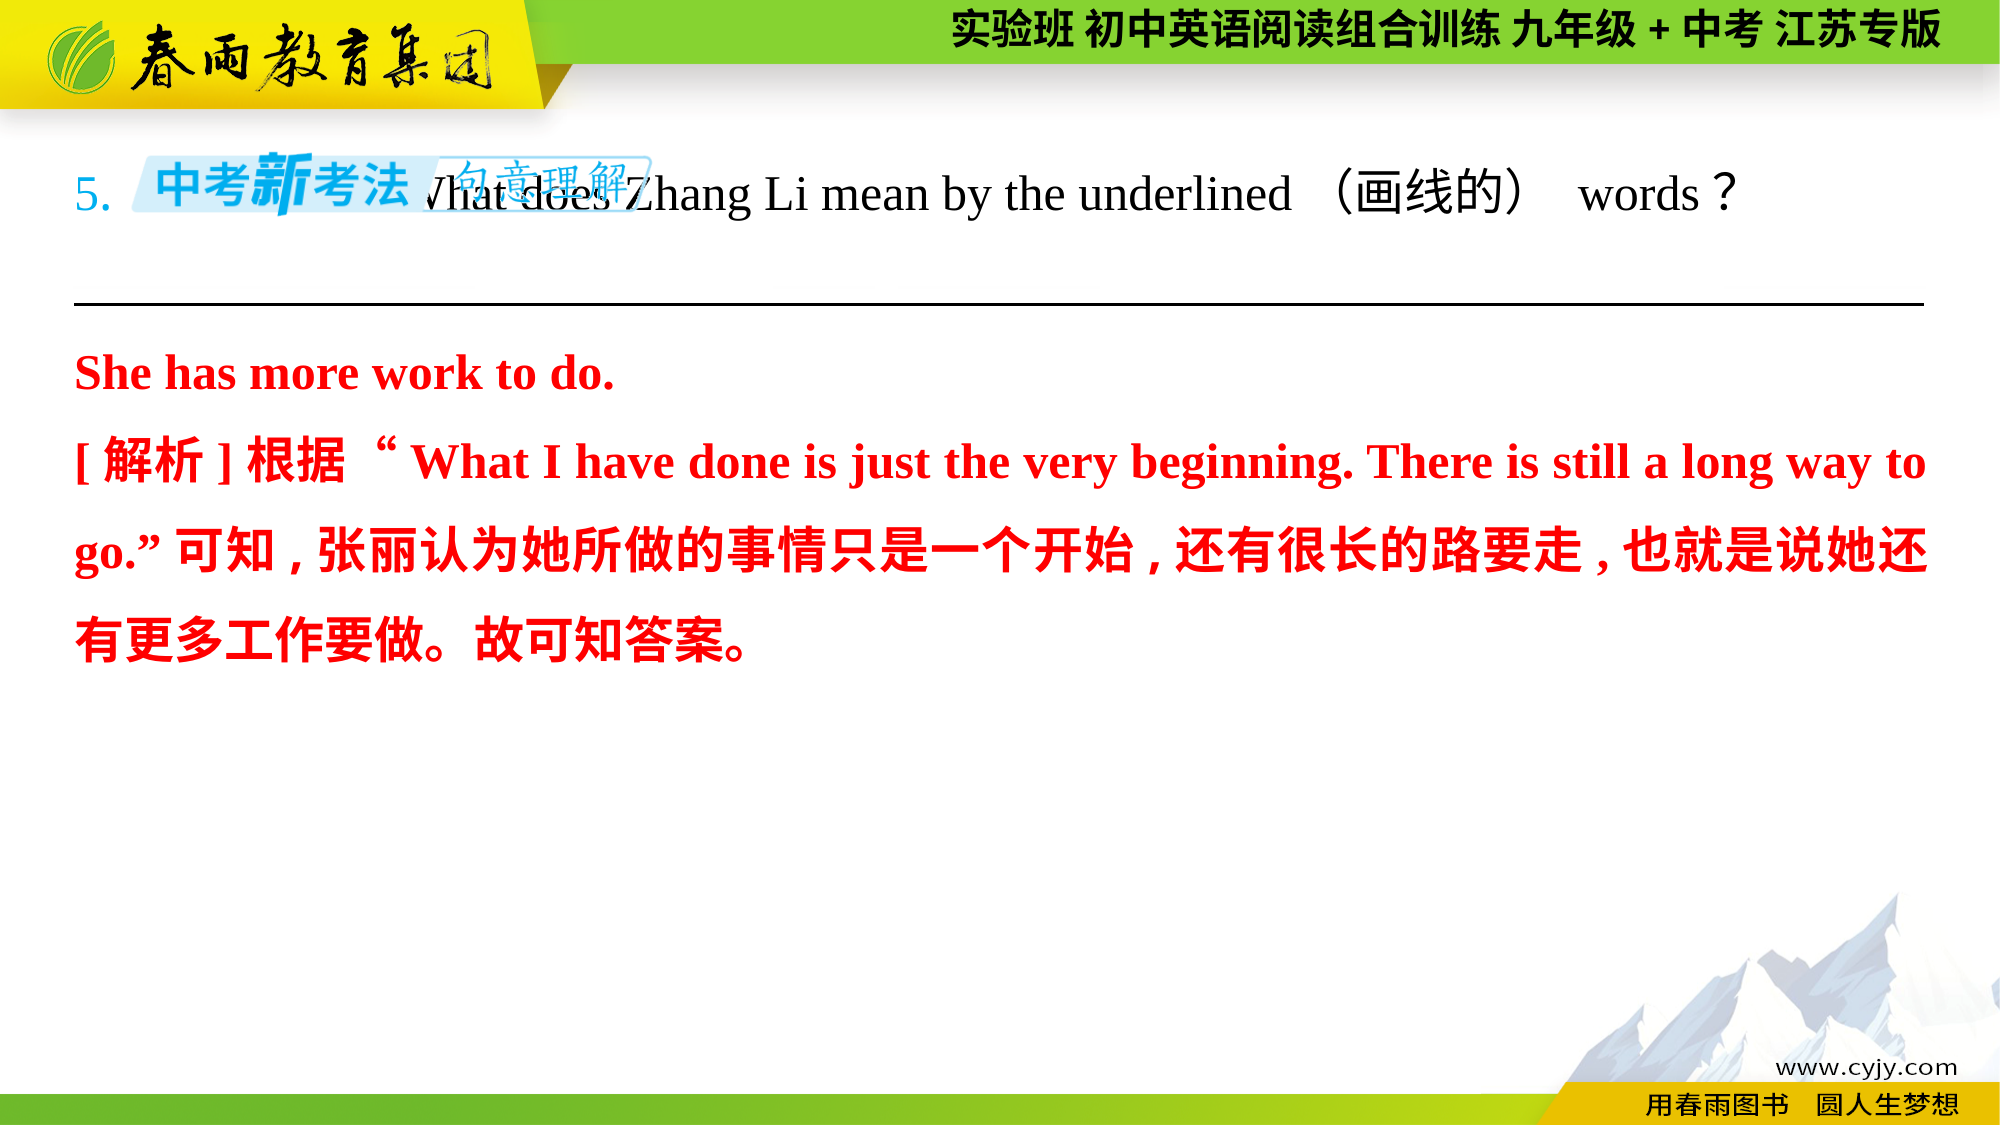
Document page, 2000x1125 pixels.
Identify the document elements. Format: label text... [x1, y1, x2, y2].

text_box She has more work to do. [59, 301, 1944, 391]
picture [0, 0, 2000, 1125]
list 5. What does Zhang Li mean by the underlined（画线的） words？ ———————— —— ———— ———— [59, 122, 1944, 301]
text_box [解析]根据“What I have done is just the very beginning. There is still a long way to go.”可知,张丽认为她所做的事情只是一个开始,还有很长的路要走,也就是说她还有更多工作要做。故可知答案。 [59, 391, 1944, 677]
